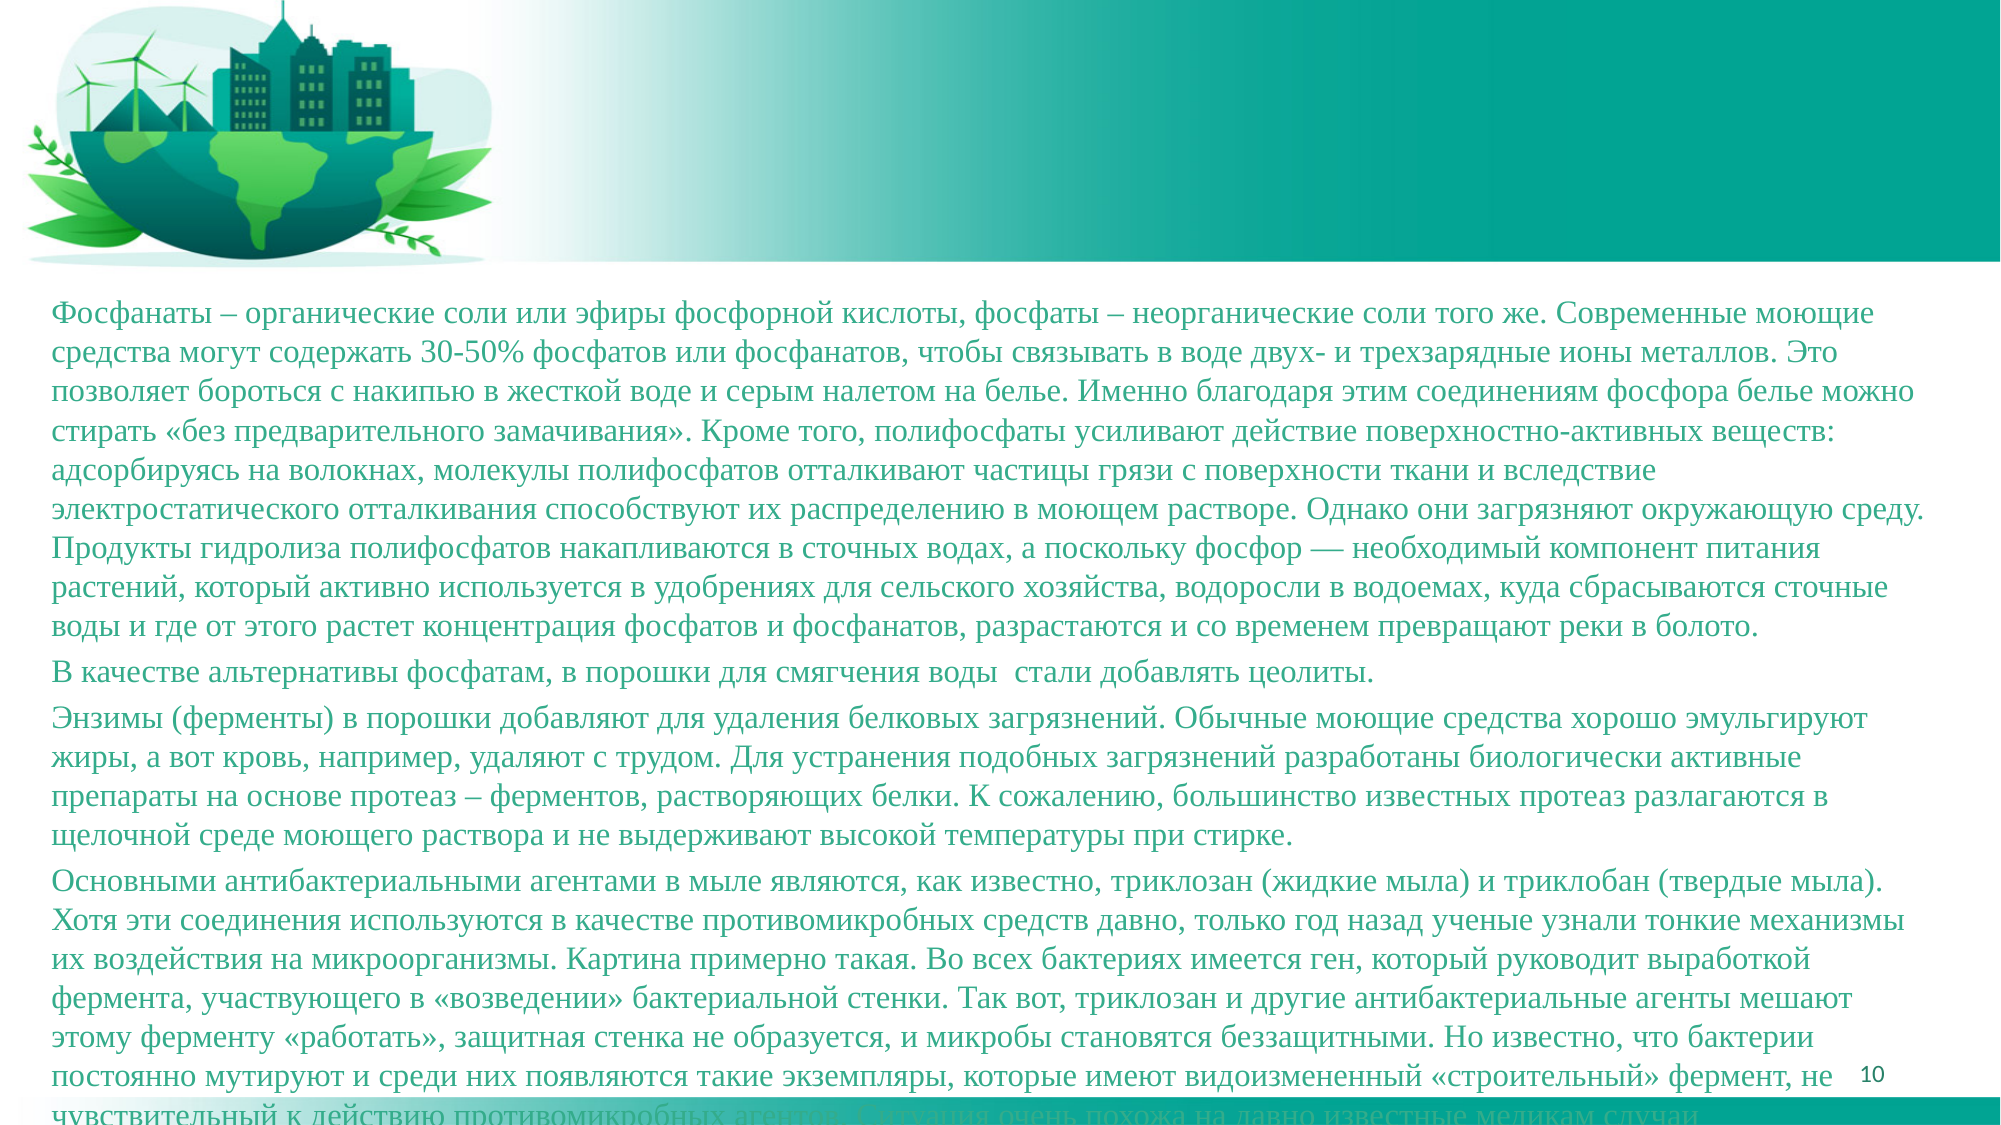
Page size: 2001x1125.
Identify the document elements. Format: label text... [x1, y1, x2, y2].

picture [0, 0, 2001, 1125]
list Фосфанаты – органические соли или эфиры фосфорной кислоты, фосфаты – неорганические соли того же. Современные моющие средства могут содержать 30-50% фосфатов или фосфанатов, чтобы связывать в воде двух- и трехзарядные ионы металлов. Это позволяет бороться с накипью в жесткой воде и серым налетом на белье. Именно благодаря этим соединениям фосфора белье можно стирать «без предварительного замачивания». Кроме того, полифосфаты усиливают действие поверхностно-активных веществ: адсорбируясь на волокнах, молекулы полифосфатов отталкивают частицы грязи с поверхности ткани и вследствие электростатического отталкивания способствуют их распределению в моющем растворе. Однако они загрязняют окружающую среду. Продукты гидролиза полифосфатов накапливаются в сточных водах, а поскольку фосфор — необходимый компонент питания растений, который активно используется в удобрениях для сельского хозяйства, водоросли в водоемах, куда сбрасываются сточные воды и где от этого растет концентрация фосфатов и фосфанатов, разрастаются и со временем превращают реки в болото. В качестве альтернативы фосфатам, в порошки для смягчения воды стали добавлять цеолиты. Энзимы (ферменты) в порошки добавляют для удаления белковых загрязнений. Обычные моющие средства хорошо эмульгируют жиры, а вот кровь, например, удаляют с трудом. Для устранения подобных загрязнений разработаны биологически активные препараты на основе протеаз – ферментов, растворяющих белки. К сожалению, большинство известных протеаз разлагаются в щелочной среде моющего раствора и не выдерживают высокой температуры при стирке. Основными антибактериальными агентами в мыле являются, как известно, триклозан (жидкие мыла) и триклобан (твердые мыла). Хотя эти соединения используются в качестве противомикробных средств давно, только год назад ученые узнали тонкие механизмы их воздействия на микроорганизмы. Картина примерно такая. Во всех бактериях имеется ген, который руководит выработкой фермента, участвующего в «возведении» бактериальной стенки. Так вот, триклозан и другие антибактериальные агенты мешают этому ферменту «работать», защитная стенка не образуется, и микробы становятся беззащитными. Но известно, что бактерии постоянно мутируют и среди них появляются такие экземпляры, которые имеют видоизмененный «строительный» фермент, не чувствительный к действию противомикробных агентов. Ситуация очень похожа на давно известные медикам случаи нечувствительности к антибиотикам. В результате погибают «нормальные» бактерии, но выживают мутанты. Через некоторое время остаются в основном мутанты, которые в отсутствие «конкурентов» очень быстро размножаются. Они способны причинить намного больший вред нашему организму, нежели обычные микробы. [36, 283, 1958, 1125]
